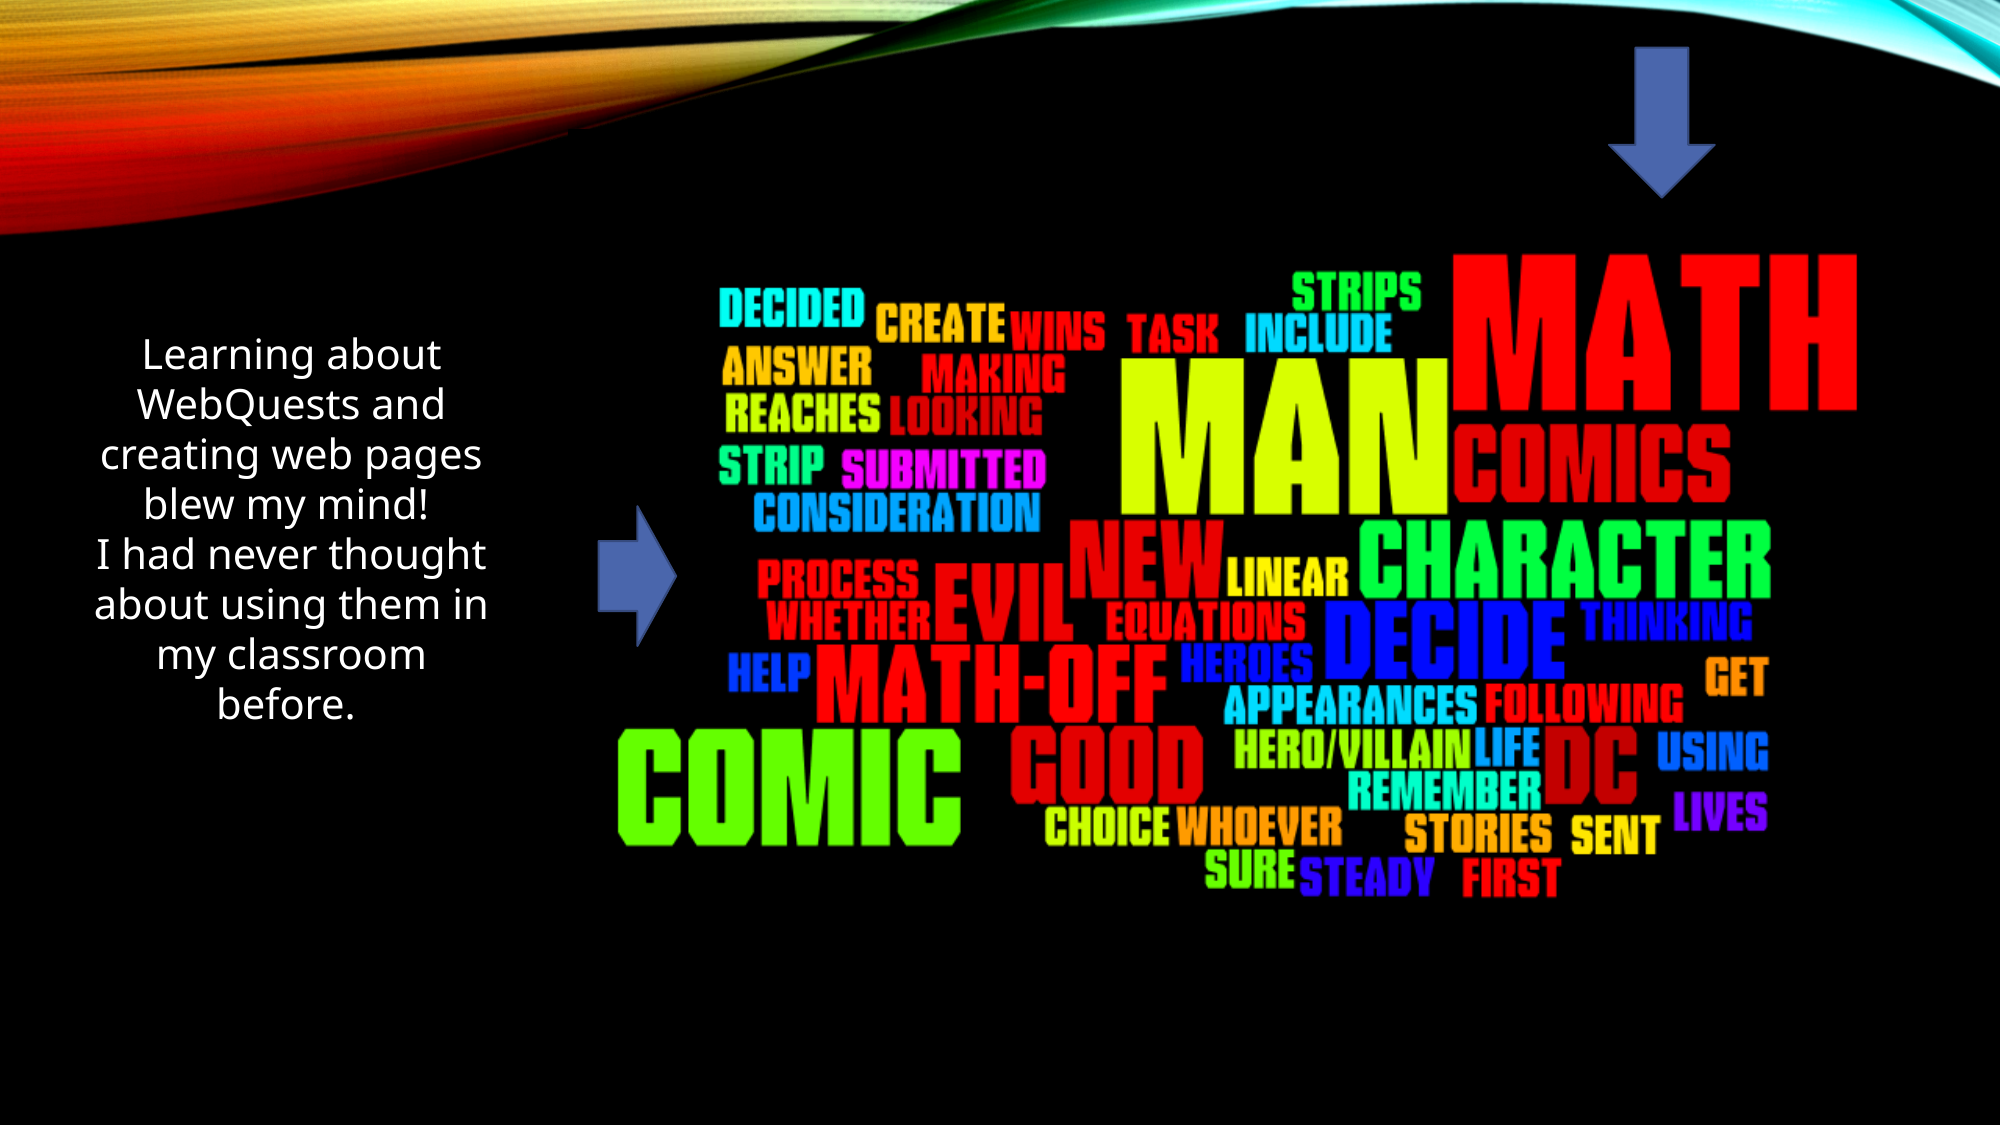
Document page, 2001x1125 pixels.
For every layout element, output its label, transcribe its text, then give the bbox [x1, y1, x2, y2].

text_box [1634, 46, 1690, 129]
picture [0, 0, 2000, 237]
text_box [548, 129, 1920, 1047]
text_box Learning about WebQuests and creating web pages blew my mind! I had never thought about using them in my classroom before. [71, 320, 512, 786]
